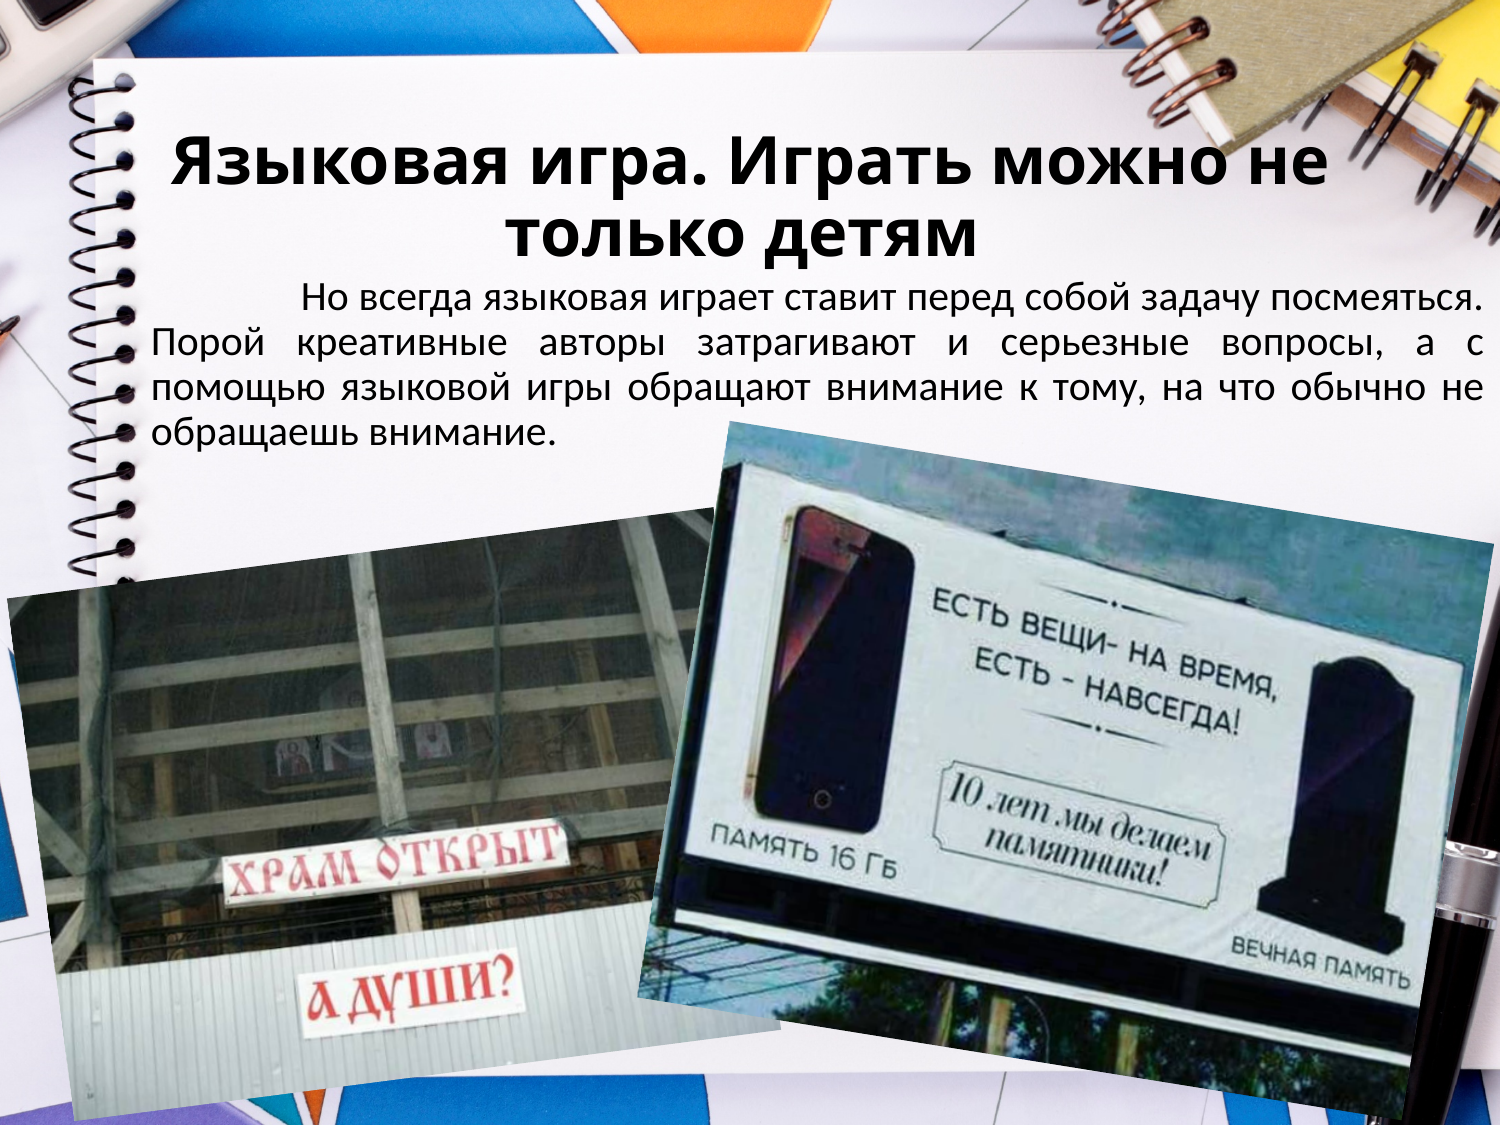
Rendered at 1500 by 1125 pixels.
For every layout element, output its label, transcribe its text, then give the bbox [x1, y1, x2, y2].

list Но всегда языковая играет ставит перед собой задачу посмеяться. Порой креативные авторы затрагивают и серьезные вопросы, а с помощью языковой игры обращают внимание к тому, на что обычно не обращаешь внимание. [135, 267, 1500, 1040]
picture [0, 0, 1500, 1125]
title Языковая игра. Играть можно не только детям [108, 118, 1395, 279]
